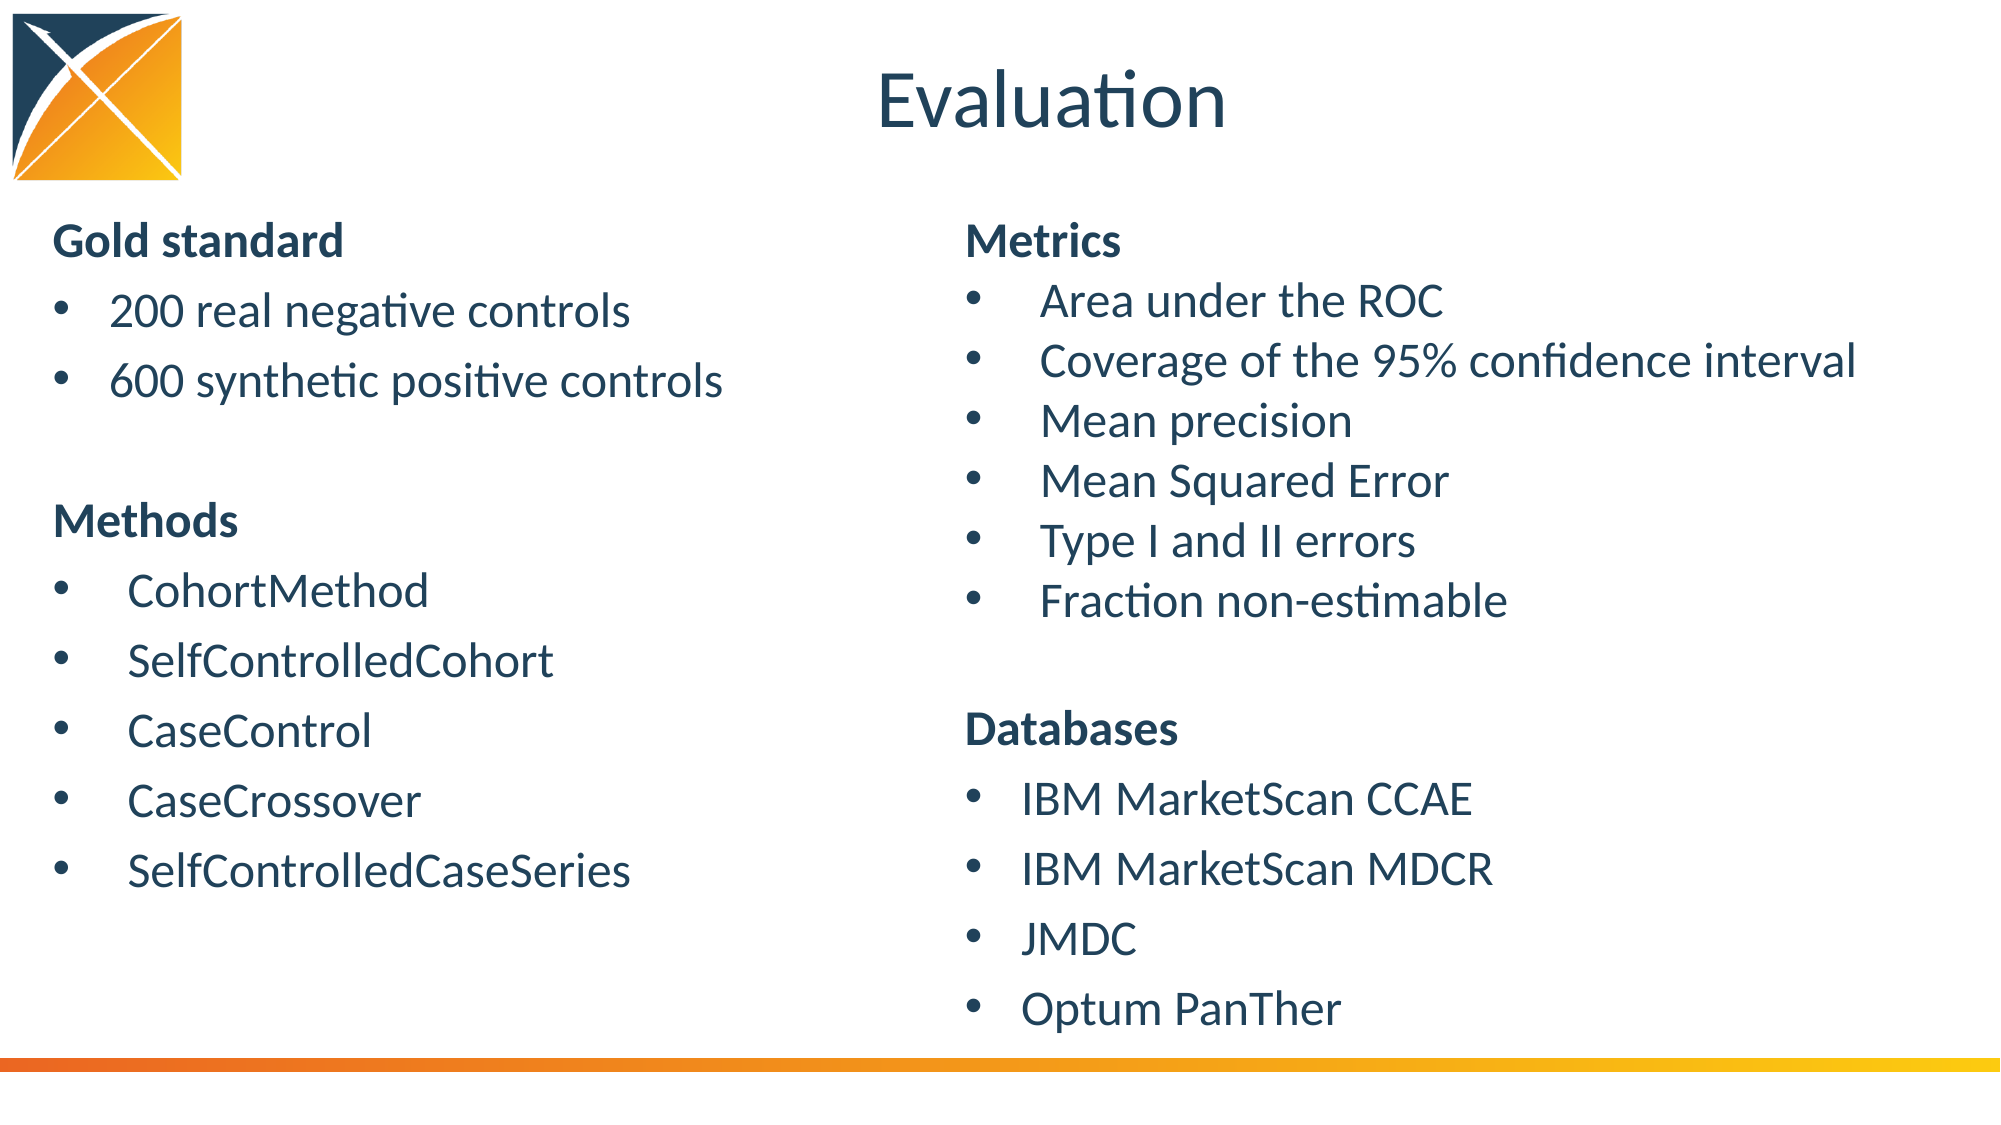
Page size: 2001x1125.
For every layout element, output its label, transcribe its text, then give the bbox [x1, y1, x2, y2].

picture [0, 0, 206, 200]
list Gold standard 200 real negative controls 600 synthetic positive controls Methods CohortMethod SelfControlledCohort CaseControl CaseCrossover SelfControlledCaseSeries [37, 200, 825, 1025]
title Evaluation [205, 24, 1900, 163]
text_box Metrics Area under the ROC Coverage of the 95% confidence interval Mean precision Mean Squared Error Type I and II errors Fraction non-estimable Databases IBM MarketScan CCAE IBM MarketScan MDCR JMDC Optum PanTher [949, 200, 1925, 1125]
